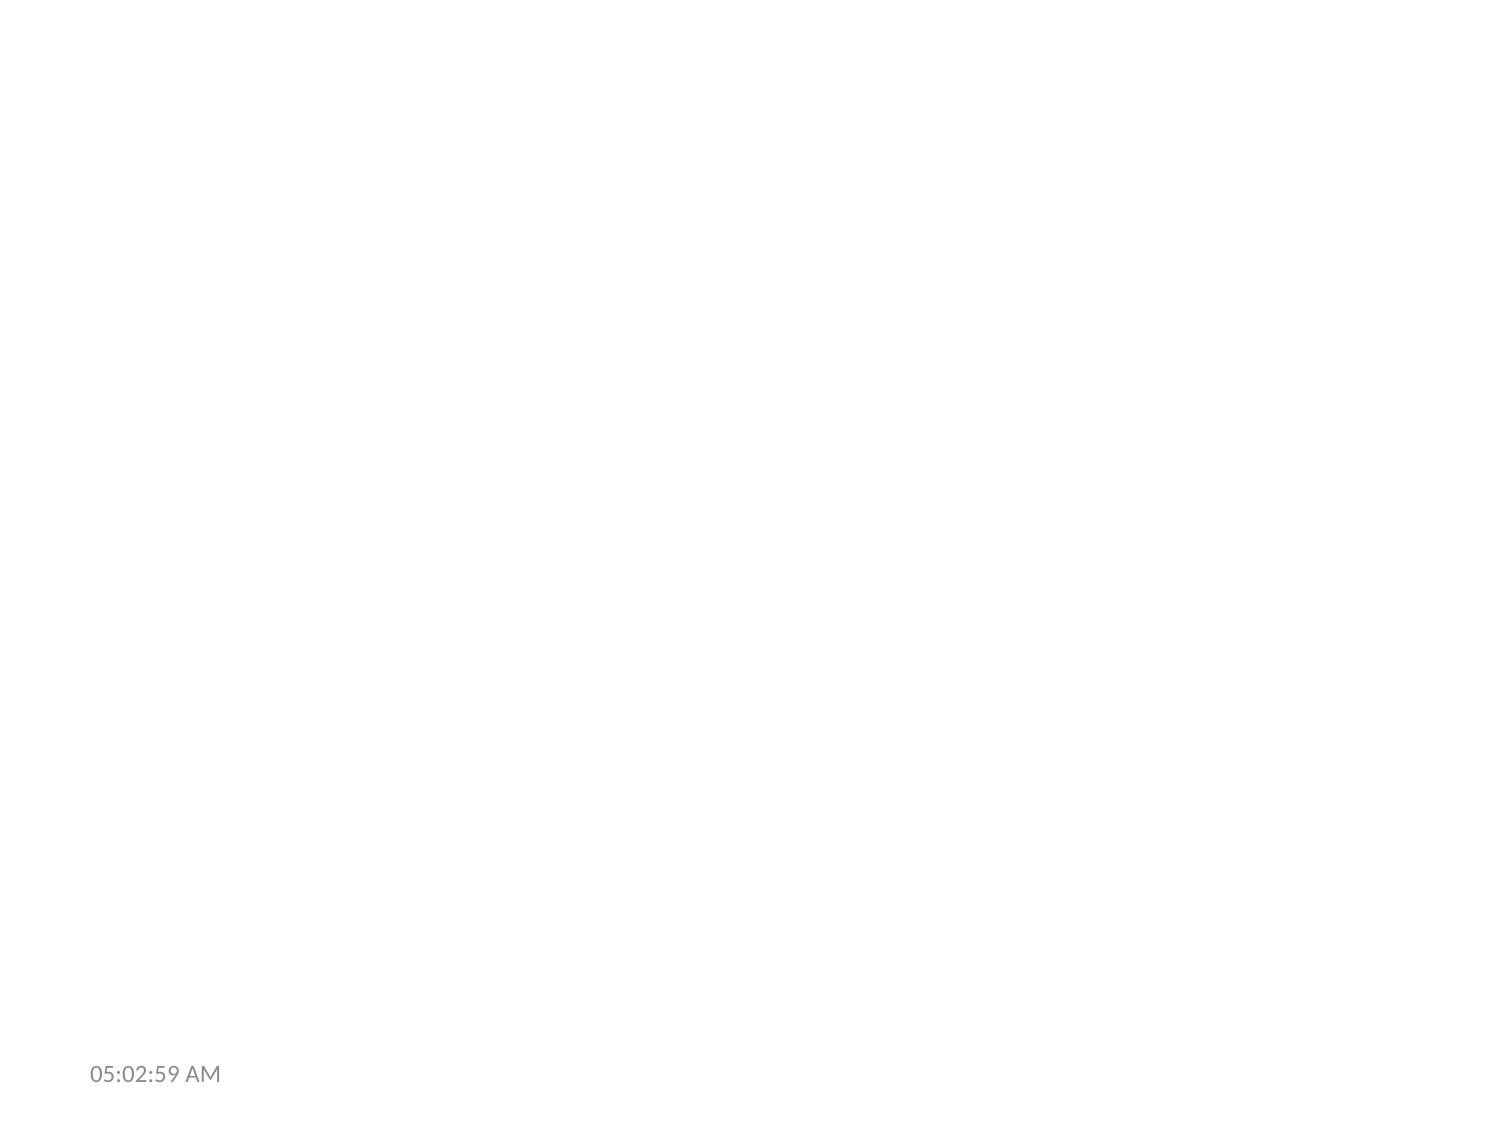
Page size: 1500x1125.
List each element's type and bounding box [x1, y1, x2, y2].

slide_number [75, 1042, 425, 1103]
